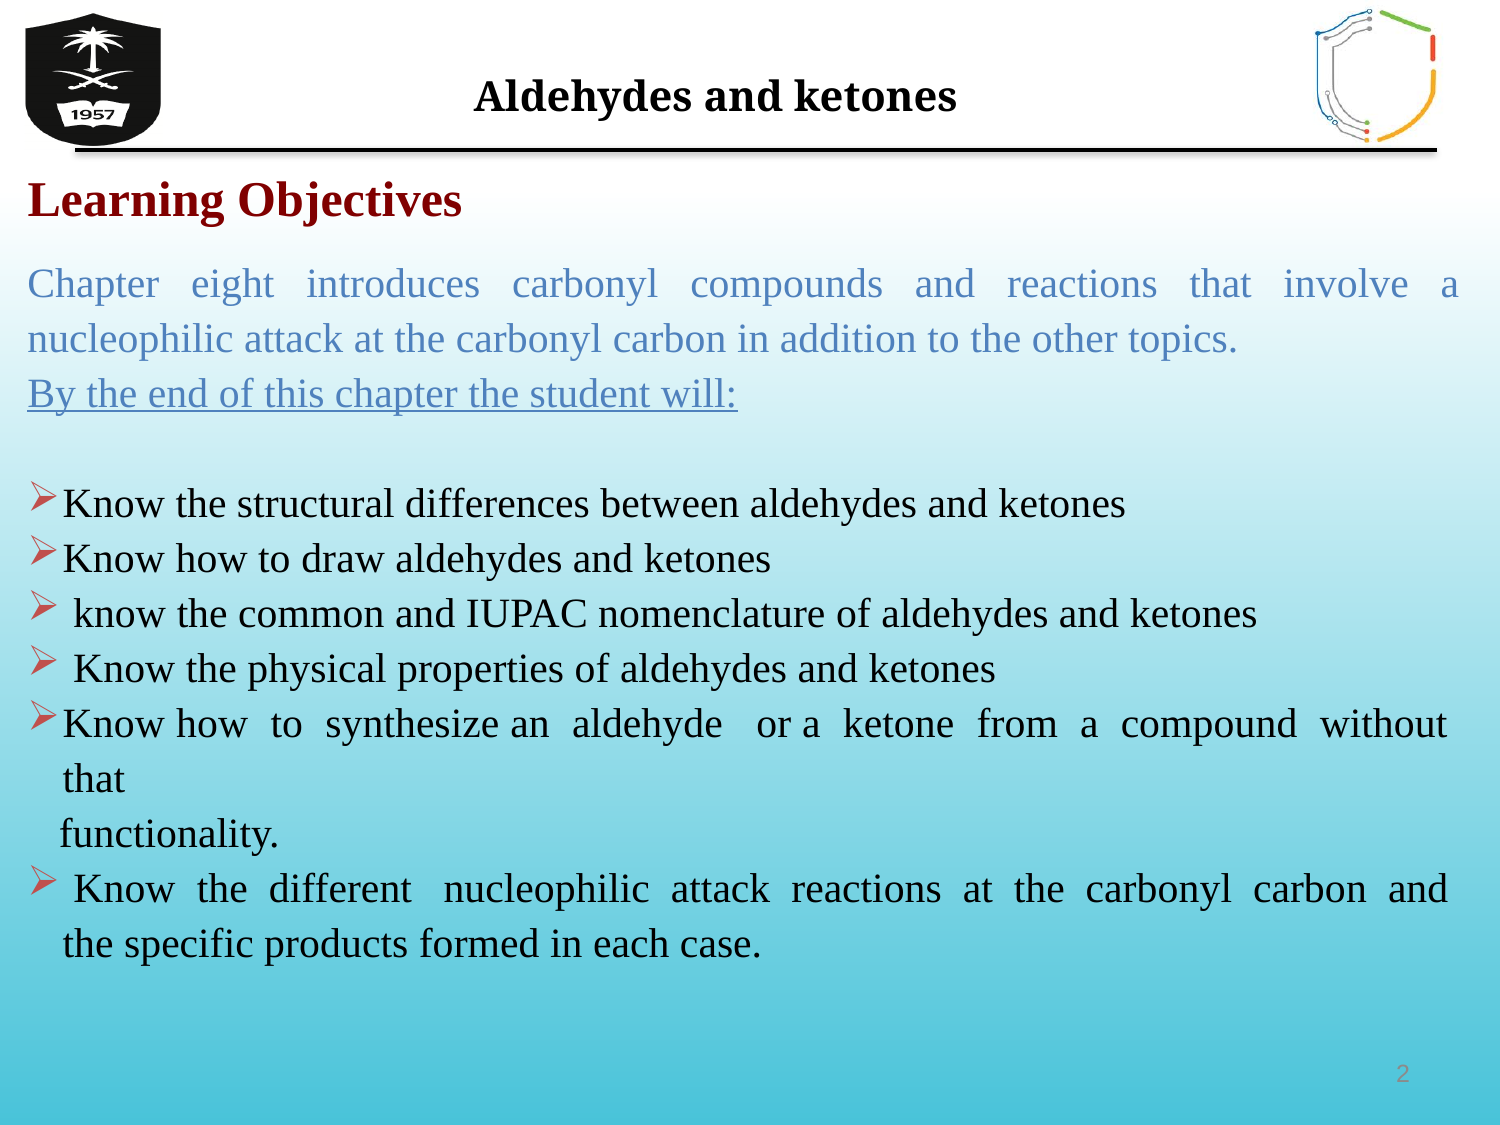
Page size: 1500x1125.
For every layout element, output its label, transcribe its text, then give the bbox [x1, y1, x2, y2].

picture [1287, 0, 1463, 165]
slide_number 2 [1074, 1042, 1425, 1103]
title Learning Objectives [12, 137, 588, 243]
picture [24, 12, 163, 151]
text_box Chapter eight introduces carbonyl compounds and reactions that involve a nucleophilic attack at the carbonyl carbon in addition to the other topics. By the end of this chapter the student will: Know the structural differences between aldehydes and ketones Know how to draw aldehydes and ketones know the common and IUPAC nomenclature of aldehydes and ketones Know the physical properties of aldehydes and ketones Know how to synthesize an aldehyde or a ketone from a compound without that functionality. Know the different nucleophilic attack reactions at the carbonyl carbon and the specific products formed in each case. [12, 243, 1475, 1029]
text_box Aldehydes and ketones [458, 62, 973, 128]
